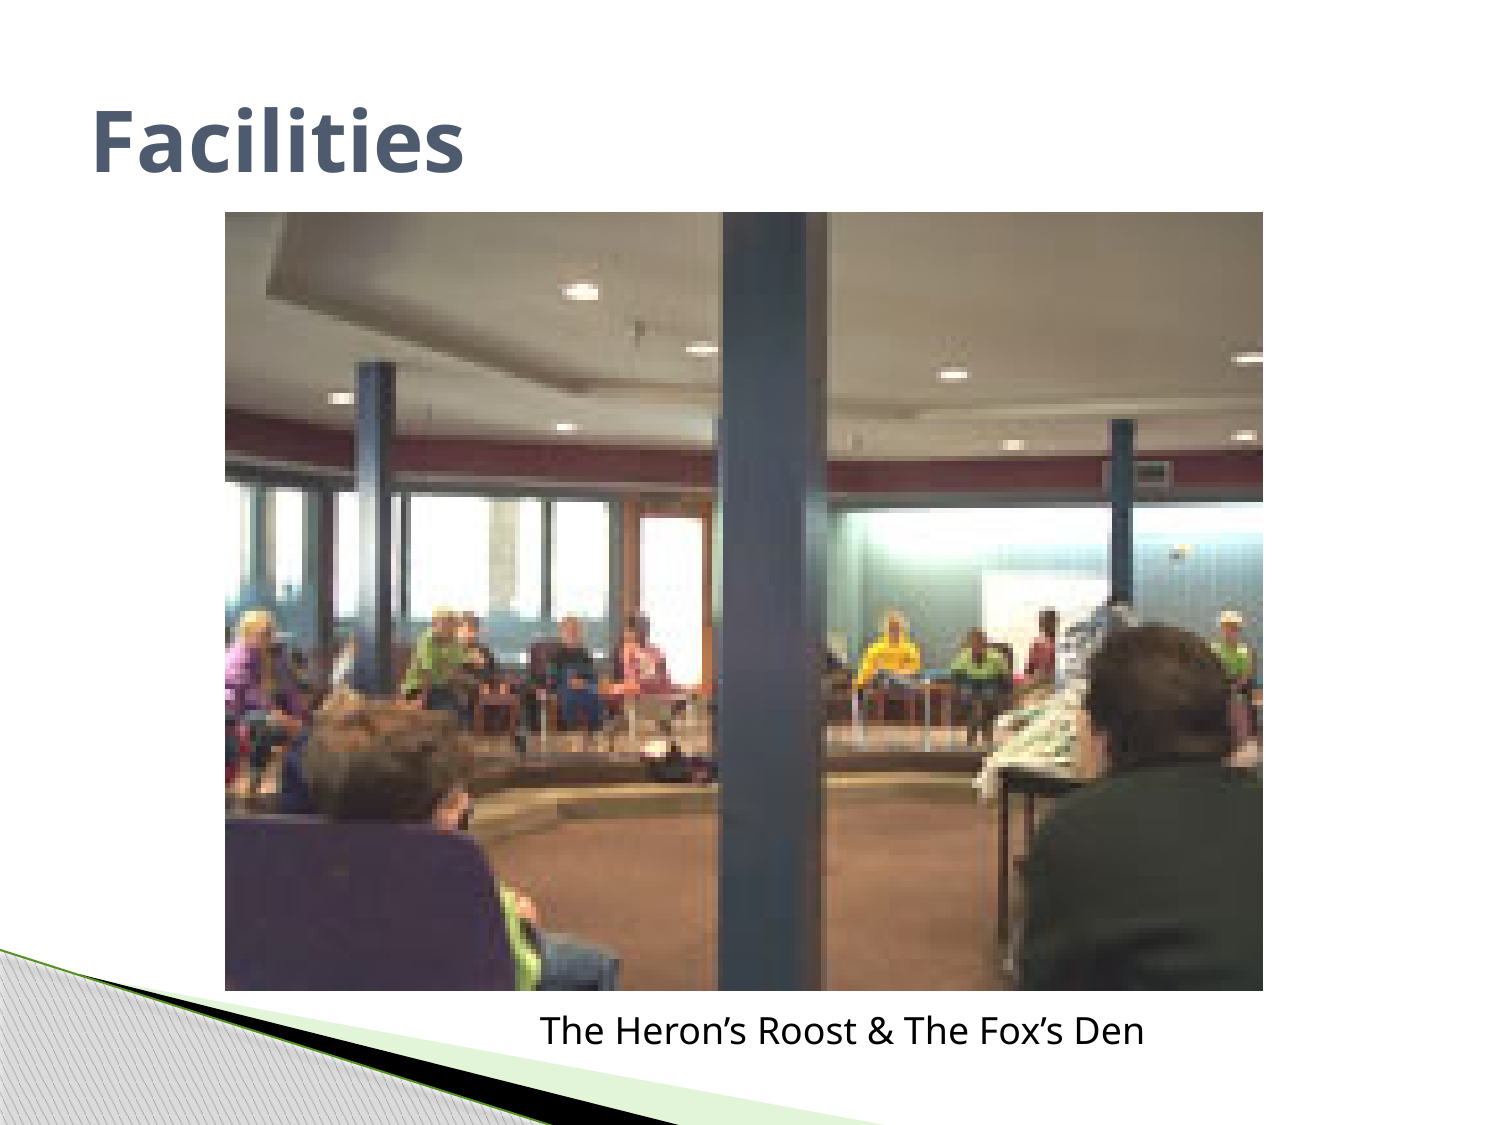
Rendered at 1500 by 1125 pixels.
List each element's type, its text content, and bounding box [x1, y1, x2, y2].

text_box The Heron’s Roost & The Fox’s Den [525, 999, 1300, 1060]
picture [224, 212, 1263, 991]
title Facilities [75, 45, 1425, 233]
